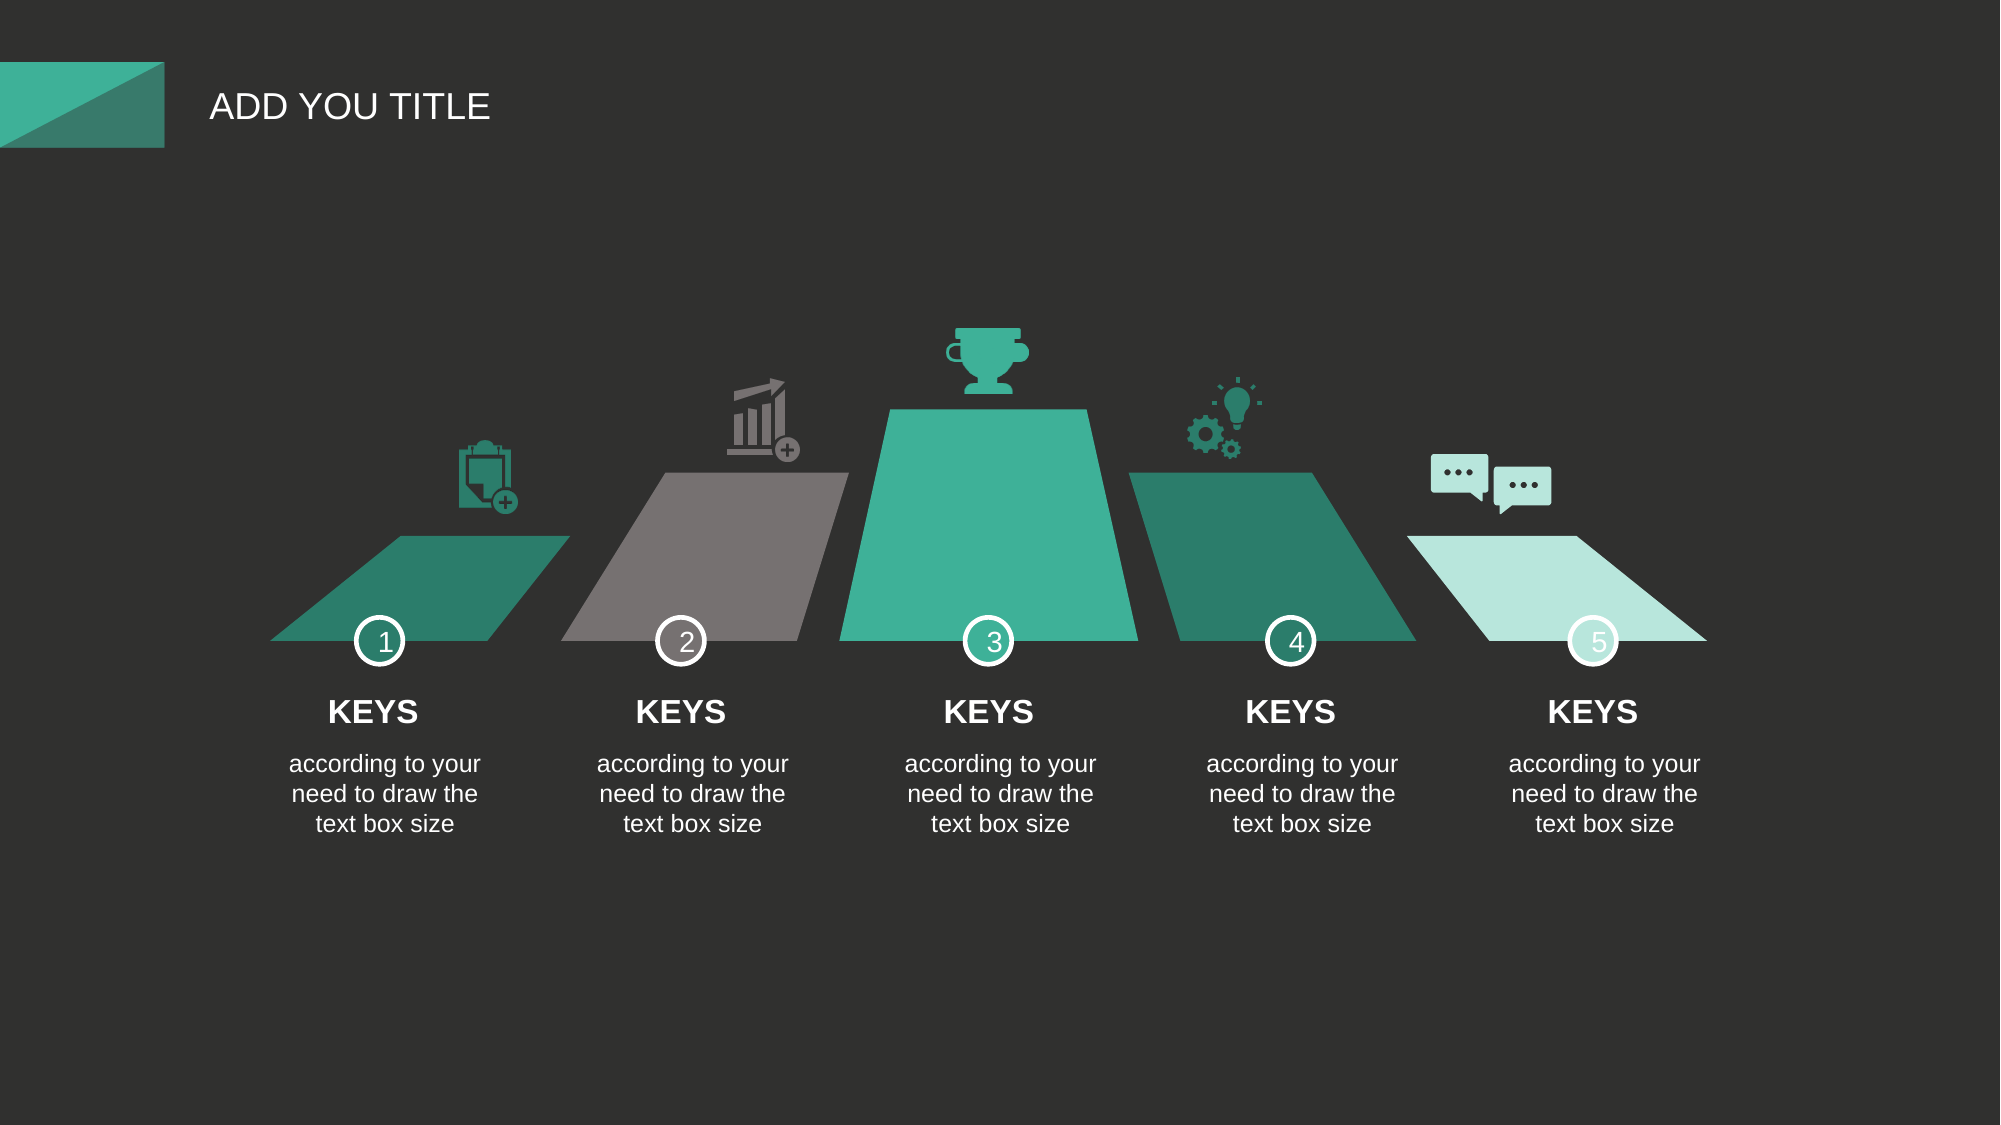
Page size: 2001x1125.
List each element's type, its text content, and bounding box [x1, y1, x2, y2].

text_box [0, 61, 165, 148]
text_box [489, 689, 795, 839]
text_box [1400, 689, 1786, 839]
text_box [1406, 535, 1708, 641]
picture [726, 377, 801, 463]
text_box [839, 409, 1139, 641]
text_box [560, 472, 849, 641]
text_box 3 [965, 617, 1012, 665]
text_box [1128, 472, 1417, 641]
text_box 1 [356, 617, 403, 665]
text_box 4 [1267, 617, 1315, 665]
picture [458, 440, 519, 515]
text_box ADD YOU TITLE [194, 74, 507, 135]
text_box 2 [657, 617, 705, 665]
text_box 5 [1569, 617, 1617, 665]
text_box [1430, 454, 1489, 502]
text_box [796, 689, 1097, 839]
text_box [1098, 689, 1399, 839]
text_box [1493, 466, 1552, 515]
picture [946, 327, 1030, 395]
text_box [181, 689, 487, 839]
picture [1186, 376, 1263, 460]
text_box [270, 535, 571, 641]
